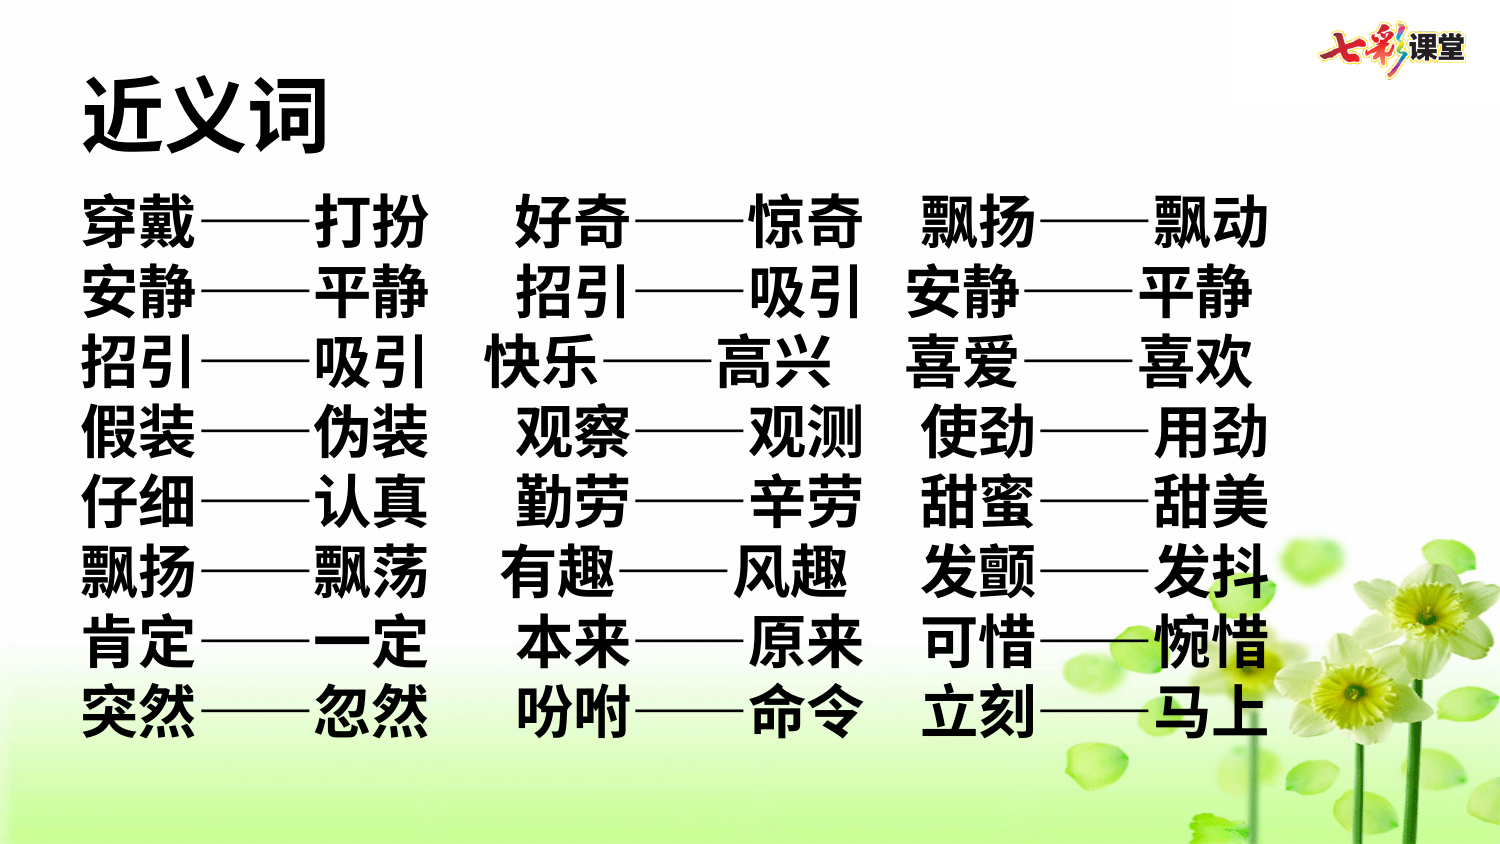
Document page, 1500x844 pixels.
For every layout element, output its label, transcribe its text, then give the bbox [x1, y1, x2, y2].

text_box 穿戴——打扮 好奇——惊奇 飘扬——飘动 安静——平静 招引——吸引 安静——平静 招引——吸引 快乐——高兴 喜爱——喜欢 假装——伪装 观察——观测 使劲——用劲 仔细——认真 勤劳——辛劳 甜蜜——甜美 飘扬——飘荡 有趣——风趣 发颤——发抖 肯定——一定 本来——原来 可惜——惋惜 突然——忽然 吩咐——命令 立刻——马上 [65, 177, 1483, 753]
text_box 近义词 [66, 55, 1350, 171]
picture [0, 0, 1500, 844]
